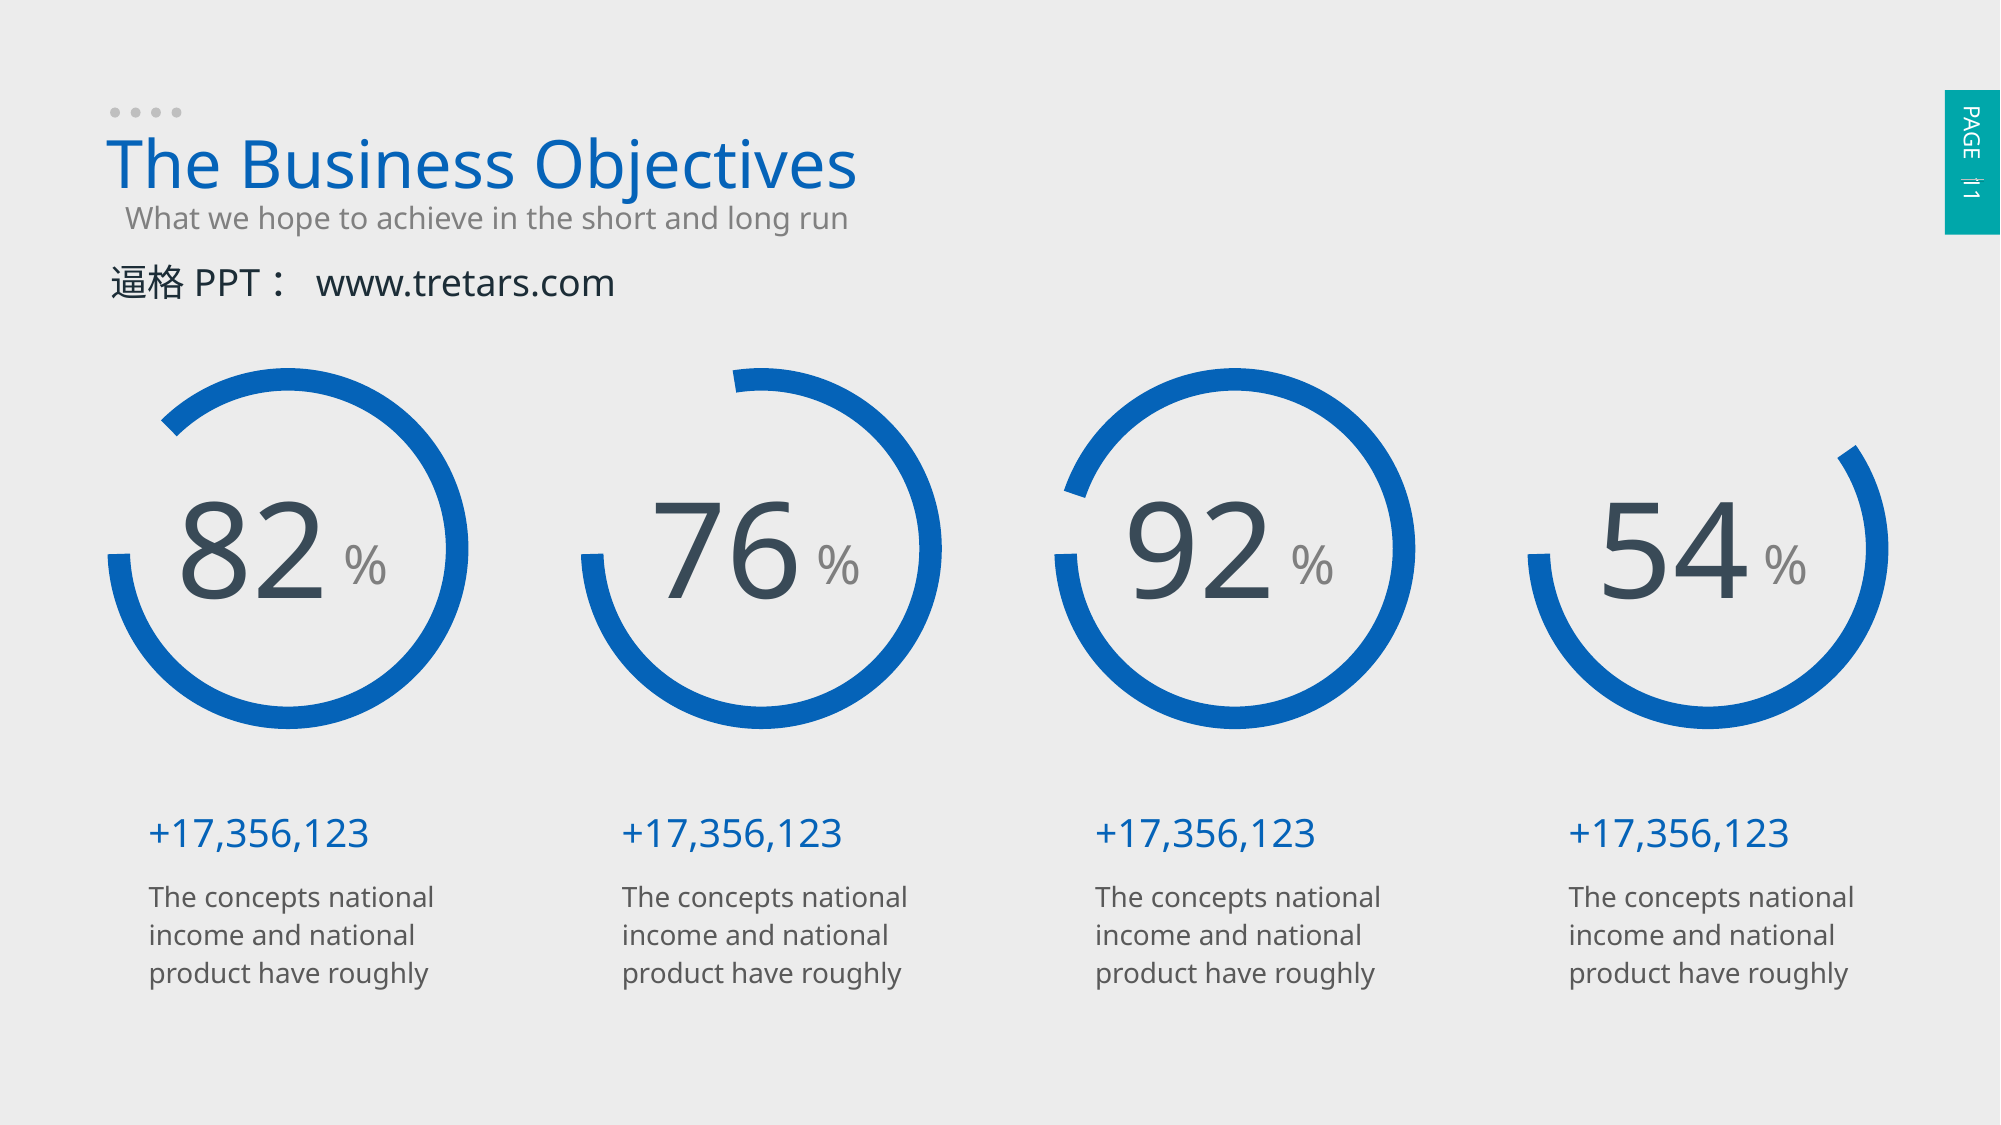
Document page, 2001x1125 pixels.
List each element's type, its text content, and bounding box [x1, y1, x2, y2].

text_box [580, 368, 942, 730]
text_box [606, 800, 1007, 999]
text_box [1553, 800, 1954, 999]
text_box 逼格PPT：www.tretars.com [95, 251, 631, 312]
text_box The Business Objectives [91, 114, 875, 210]
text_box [1054, 368, 1416, 730]
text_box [1527, 368, 1889, 730]
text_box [1080, 800, 1480, 999]
text_box What we hope to achieve in the short and long run [110, 191, 864, 244]
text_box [107, 368, 469, 730]
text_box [1944, 90, 2000, 235]
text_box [133, 800, 534, 999]
